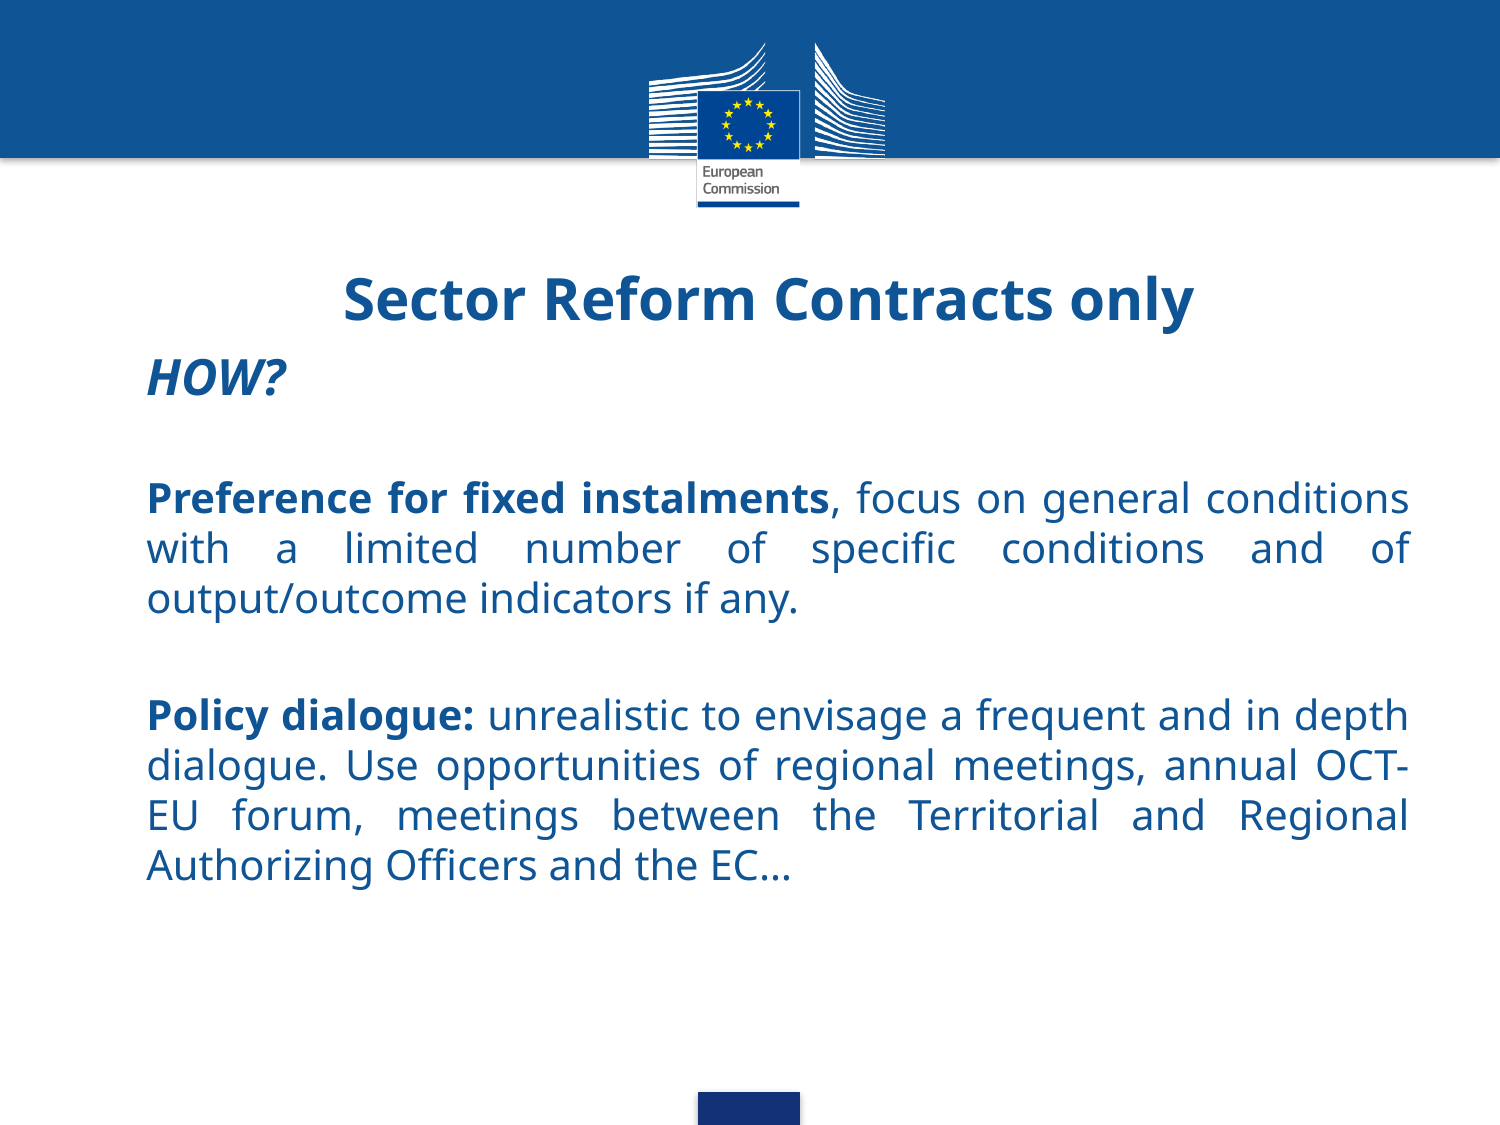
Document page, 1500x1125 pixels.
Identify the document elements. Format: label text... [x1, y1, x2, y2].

picture [649, 42, 885, 208]
title Sector Reform Contracts only [64, 219, 1416, 374]
list HOW? Preference for fixed instalments, focus on general conditions with a limited number of specific conditions and of output/outcome indicators if any. Policy dialogue: unrealistic to envisage a frequent and in depth dialogue. Use opportunities of regional meetings, annual OCT-EU forum, meetings between the Territorial and Regional Authorizing Officers and the EC… [74, 337, 1426, 1036]
